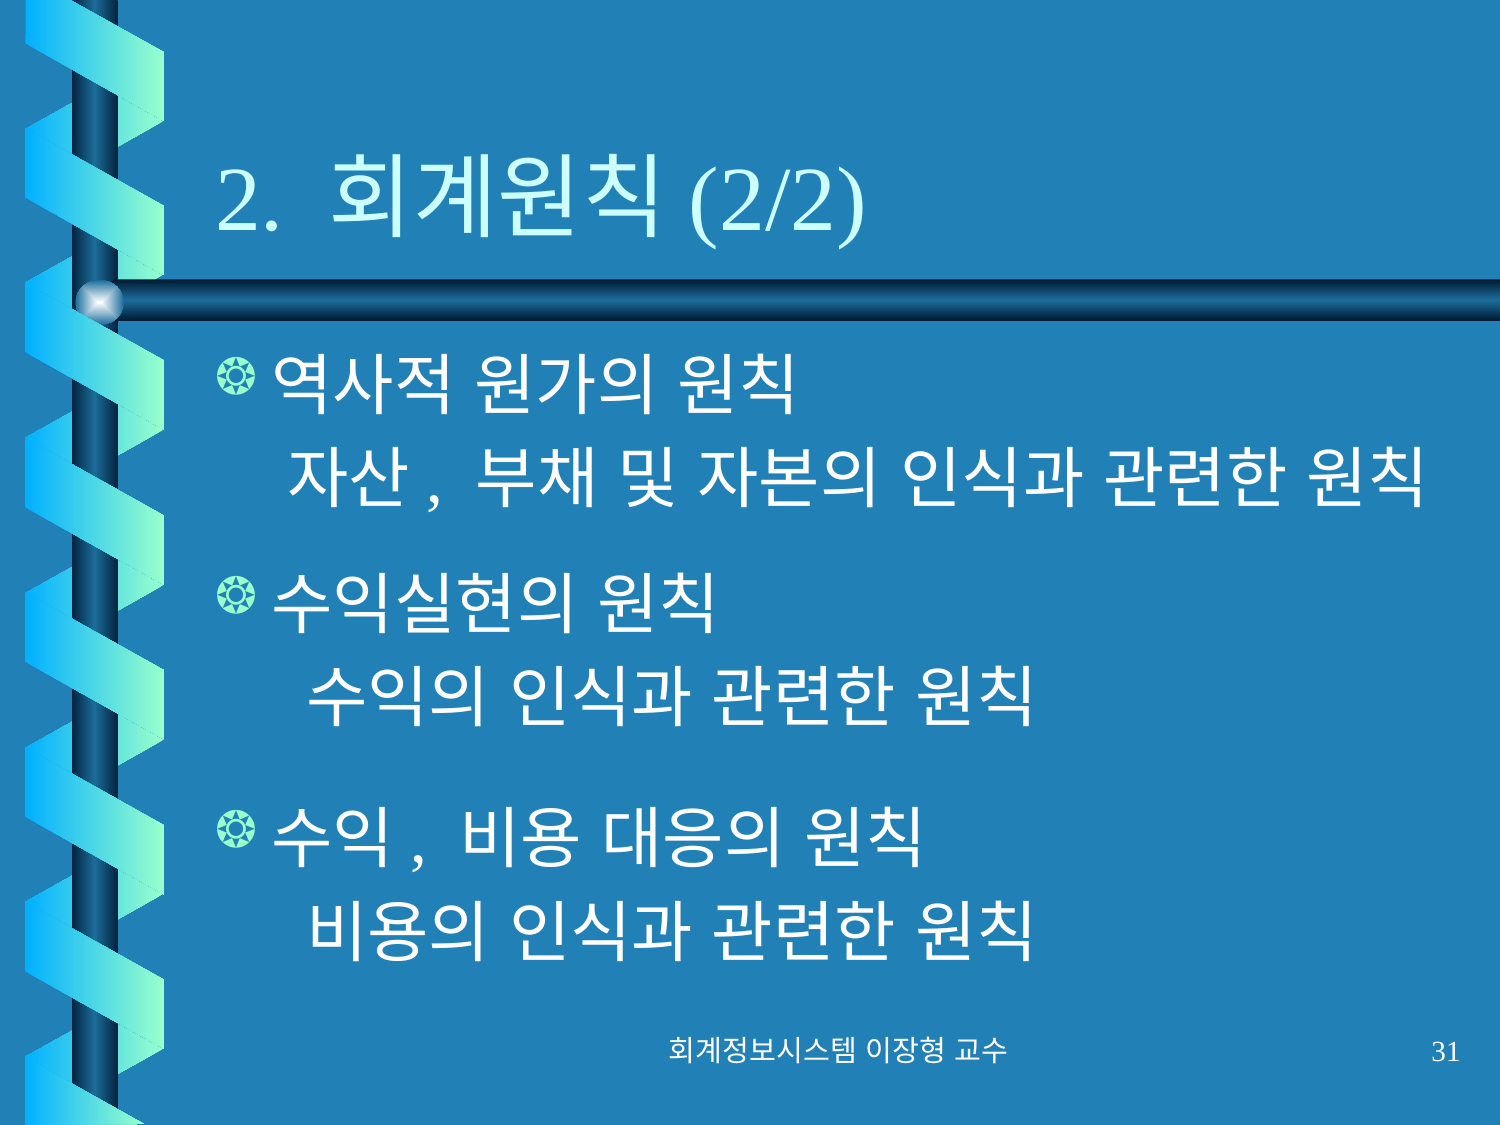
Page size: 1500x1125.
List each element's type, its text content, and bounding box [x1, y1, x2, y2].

slide_number 31 [1163, 1024, 1477, 1101]
footer 회계정보시스템 이장형 교수 [600, 1024, 1077, 1101]
list 역사적 원가의 원칙 자산, 부채 및 자본의 인식과 관련한 원칙 수익실현의 원칙 수익의 인식과 관련한 원칙 수익, 비용 대응의 원칙 비용의 인식과 관련한 원칙 [199, 335, 1476, 1011]
title 2. 회계원칙(2/2) [199, 68, 1476, 257]
